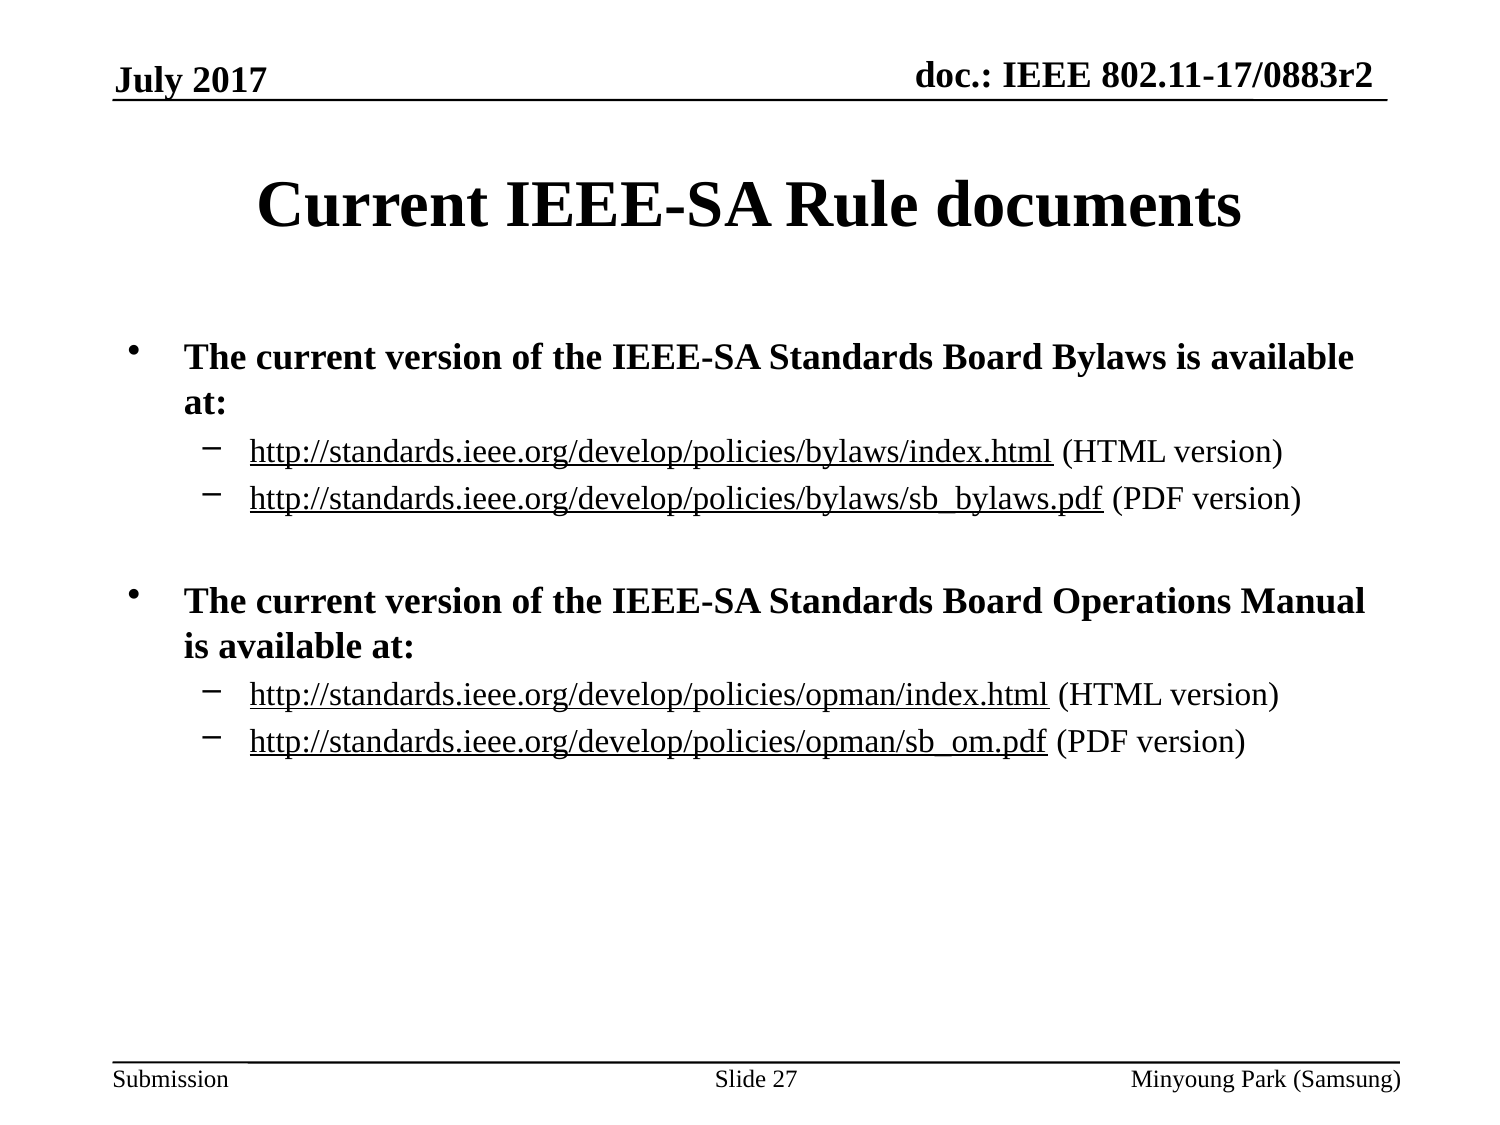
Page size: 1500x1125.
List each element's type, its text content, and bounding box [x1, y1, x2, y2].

title Current IEEE-SA Rule documents [112, 112, 1388, 288]
list The current version of the IEEE-SA Standards Board Bylaws is available at: http://standards.ieee.org/develop/policies/bylaws/index.html (HTML version) http://standards.ieee.org/develop/policies/bylaws/sb_bylaws.pdf (PDF version) The current version of the IEEE-SA Standards Board Operations Manual is available at: http://standards.ieee.org/develop/policies/opman/index.html (HTML version) http://standards.ieee.org/develop/policies/opman/sb_om.pdf (PDF version) [112, 324, 1388, 1000]
footer Minyoung Park (Samsung) [949, 1061, 1402, 1093]
slide_number Slide 27 [712, 1061, 800, 1093]
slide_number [114, 54, 374, 101]
